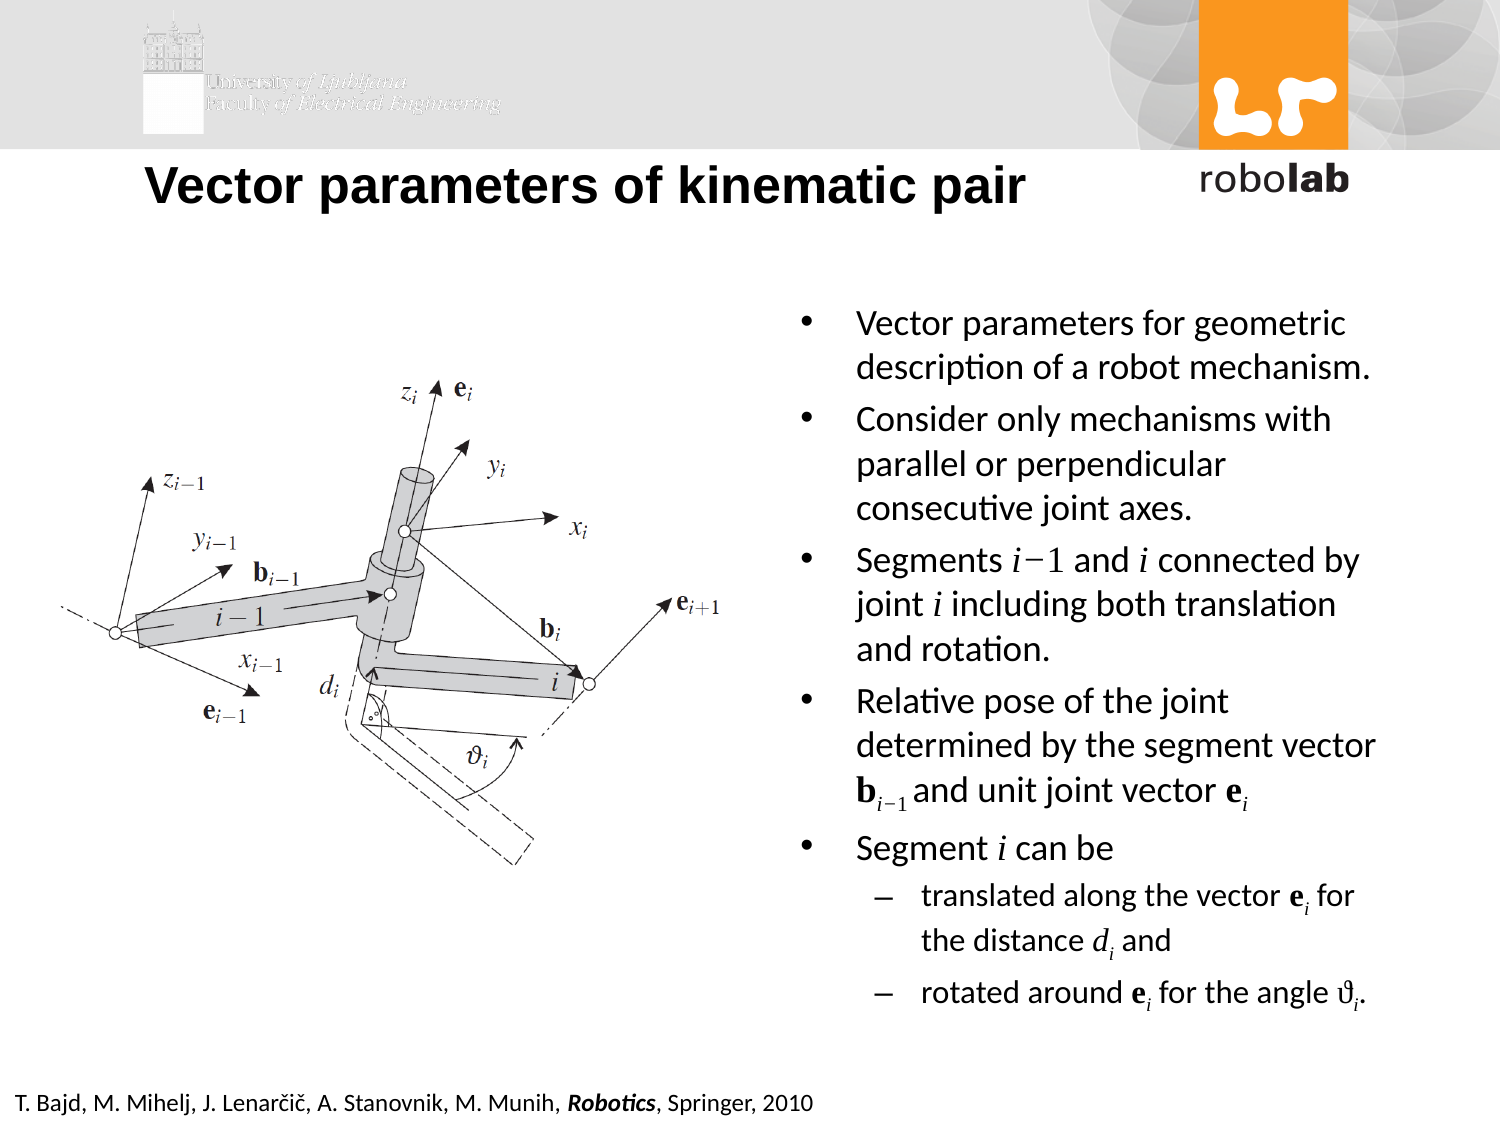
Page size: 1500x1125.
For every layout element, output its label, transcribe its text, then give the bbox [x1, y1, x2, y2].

picture [998, 0, 1500, 196]
title Vector parameters of kinematic pair [129, 94, 1311, 272]
list Vector parameters for geometric description of a robot mechanism. Consider only mechanisms with parallel or perpendicular consecutive joint axes. Segments i−1 and i connected by joint i including both translation and rotation. Relative pose of the joint determined by the segment vector bi−1 and unit joint vector ei Segment i can be translated along the vector ei for the distance di and rotated around ei for the angle ϑi. [785, 290, 1412, 1029]
picture [143, 10, 501, 94]
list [40, 361, 737, 882]
